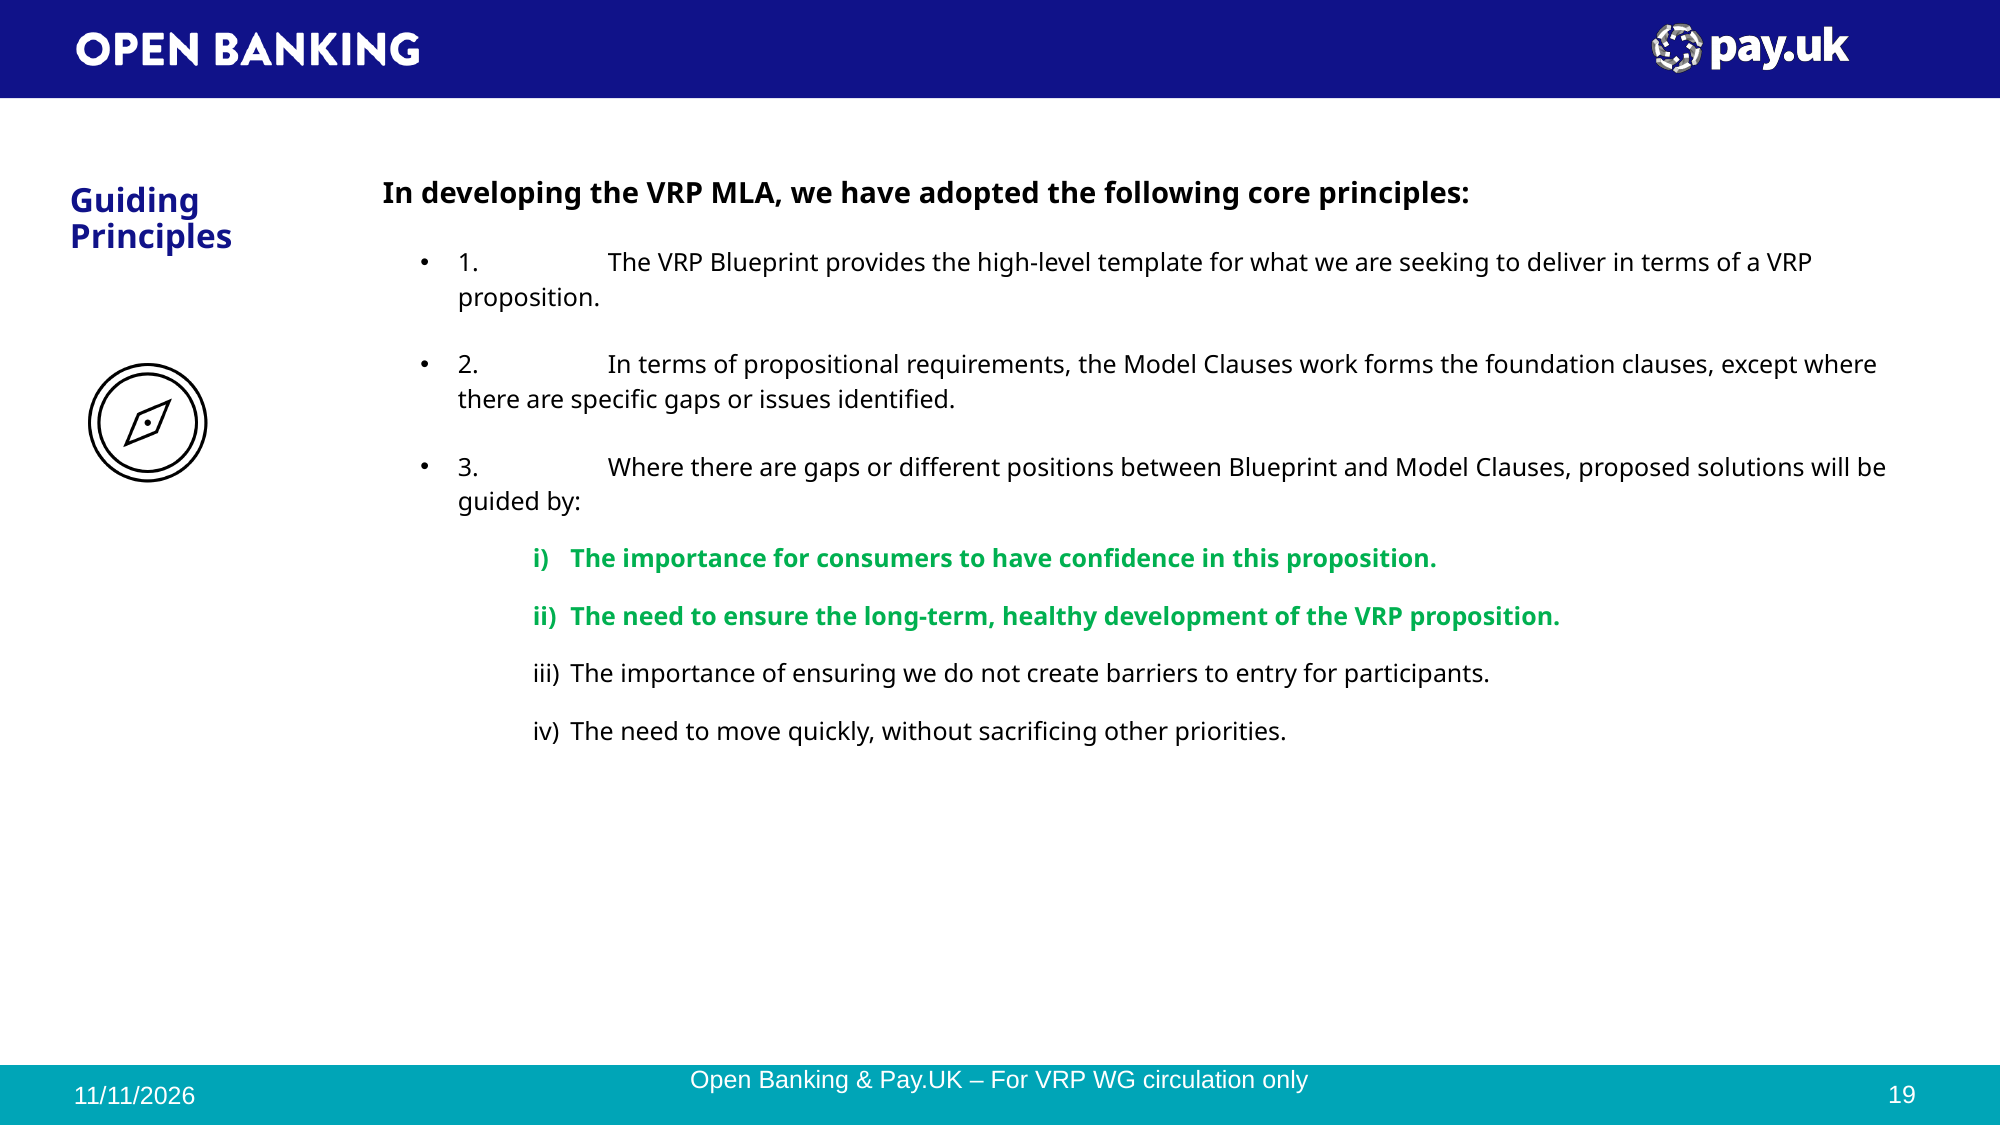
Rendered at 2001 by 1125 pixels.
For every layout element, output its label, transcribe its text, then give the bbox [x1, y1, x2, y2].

picture [1644, 12, 1856, 78]
list In developing the VRP MLA, we have adopted the following core principles: 1. The VRP Blueprint provides the high-level template for what we are seeking to deliver in terms of a VRP proposition. 2. In terms of propositional requirements, the Model Clauses work forms the foundation clauses, except where there are specific gaps or issues identified. 3. Where there are gaps or different positions between Blueprint and Model Clauses, proposed solutions will be guided by: The importance for consumers to have confidence in this proposition. The need to ensure the long-term, healthy development of the VRP proposition. The importance of ensuring we do not create barriers to entry for participants. The need to move quickly, without sacrificing other priorities. [367, 176, 1925, 1017]
footer Open Banking & Pay.UK – For VRP WG circulation only [662, 1064, 1338, 1124]
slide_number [59, 1065, 509, 1125]
picture [72, 347, 223, 498]
slide_number 19 [1412, 1064, 1932, 1124]
title Guiding Principles [54, 176, 291, 453]
picture [43, 0, 452, 99]
